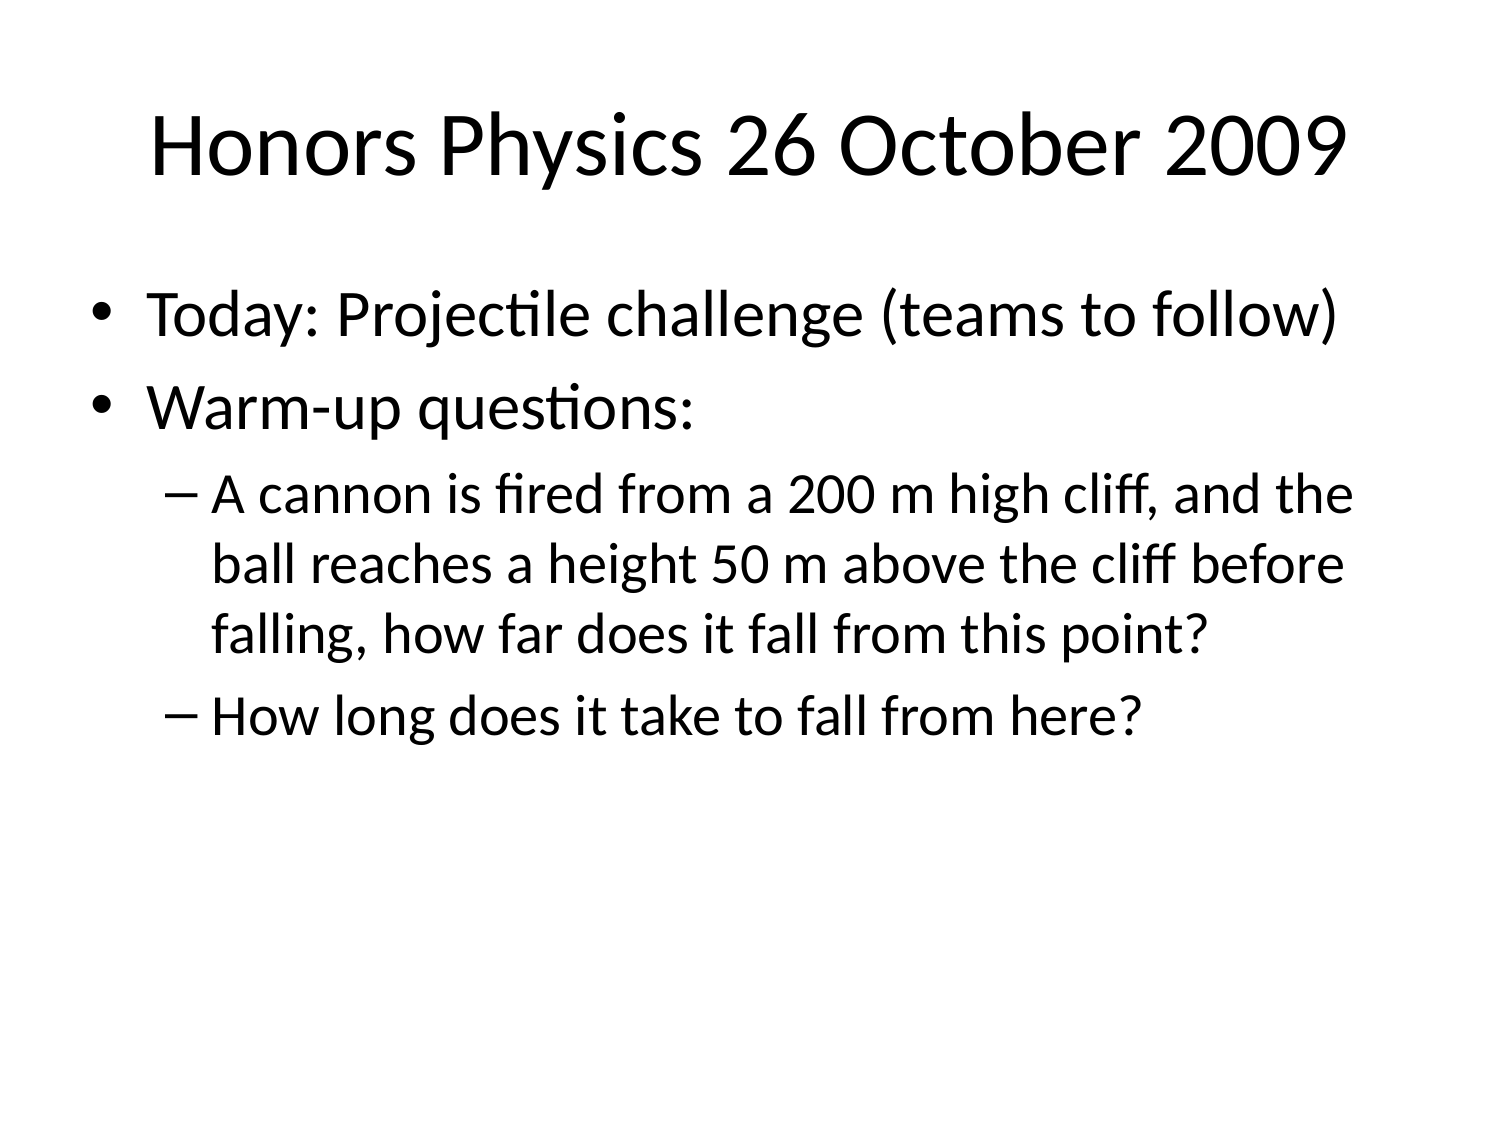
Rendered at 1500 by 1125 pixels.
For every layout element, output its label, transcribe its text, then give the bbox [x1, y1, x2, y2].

list Today: Projectile challenge (teams to follow) Warm-up questions: A cannon is fired from a 200 m high cliff, and the ball reaches a height 50 m above the cliff before falling, how far does it fall from this point? How long does it take to fall from here? [75, 262, 1425, 1005]
title Honors Physics 26 October 2009 [75, 45, 1425, 233]
